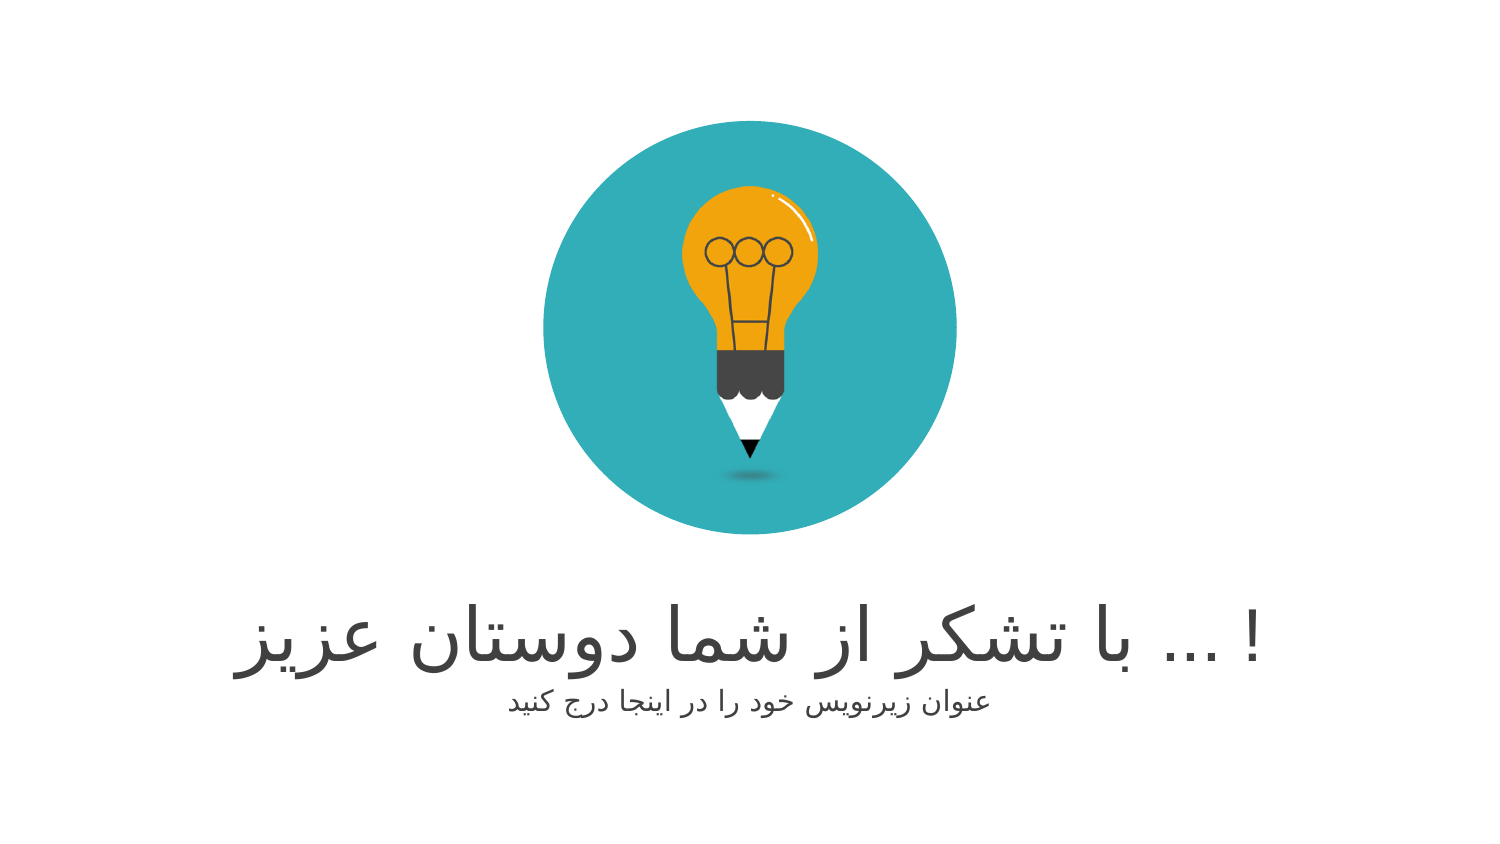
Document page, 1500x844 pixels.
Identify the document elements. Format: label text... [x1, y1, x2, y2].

list با تشکر از شما دوستان عزیز ... ! [0, 584, 1500, 676]
list عنوان زیرنویس خود را در اینجا درج کنید [0, 676, 1500, 724]
picture [682, 186, 818, 486]
